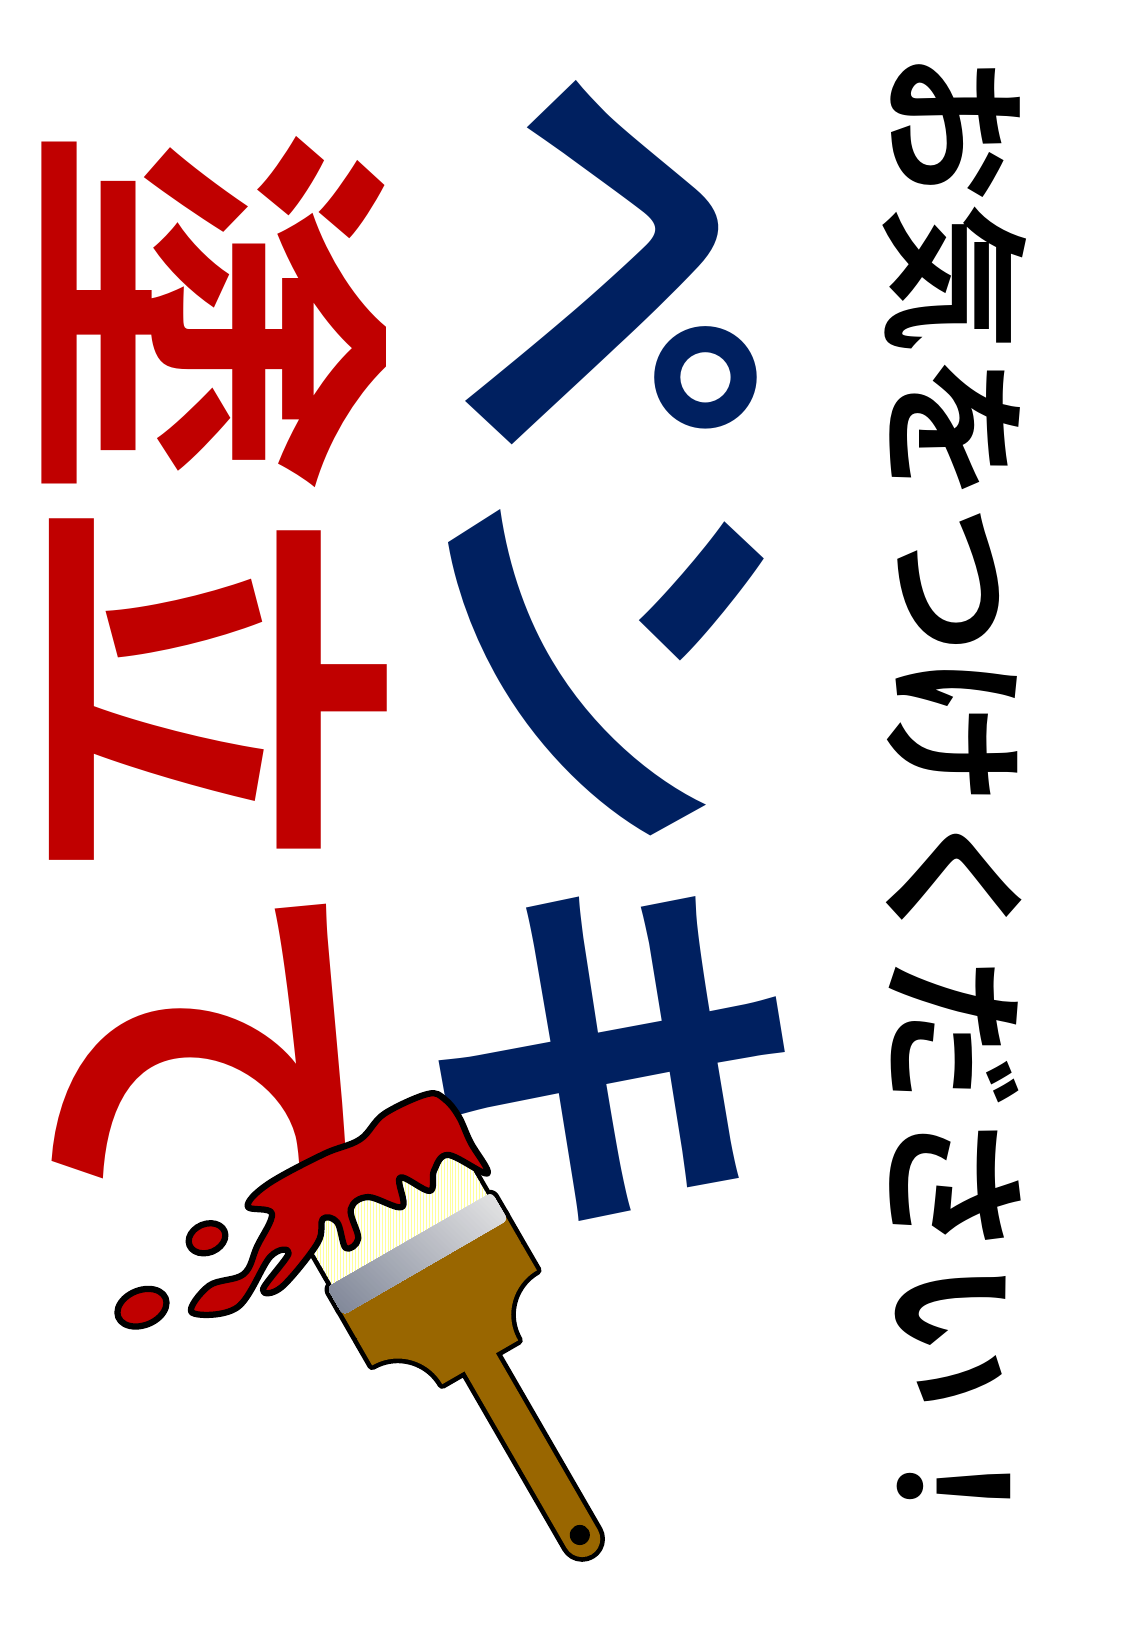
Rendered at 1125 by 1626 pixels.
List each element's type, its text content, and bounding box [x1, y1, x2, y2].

text_box お気をつけください！ [861, 37, 1074, 1578]
text_box ペンキ [376, 52, 861, 1270]
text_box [116, 1126, 572, 1586]
text_box 塗立て [0, 111, 472, 1266]
